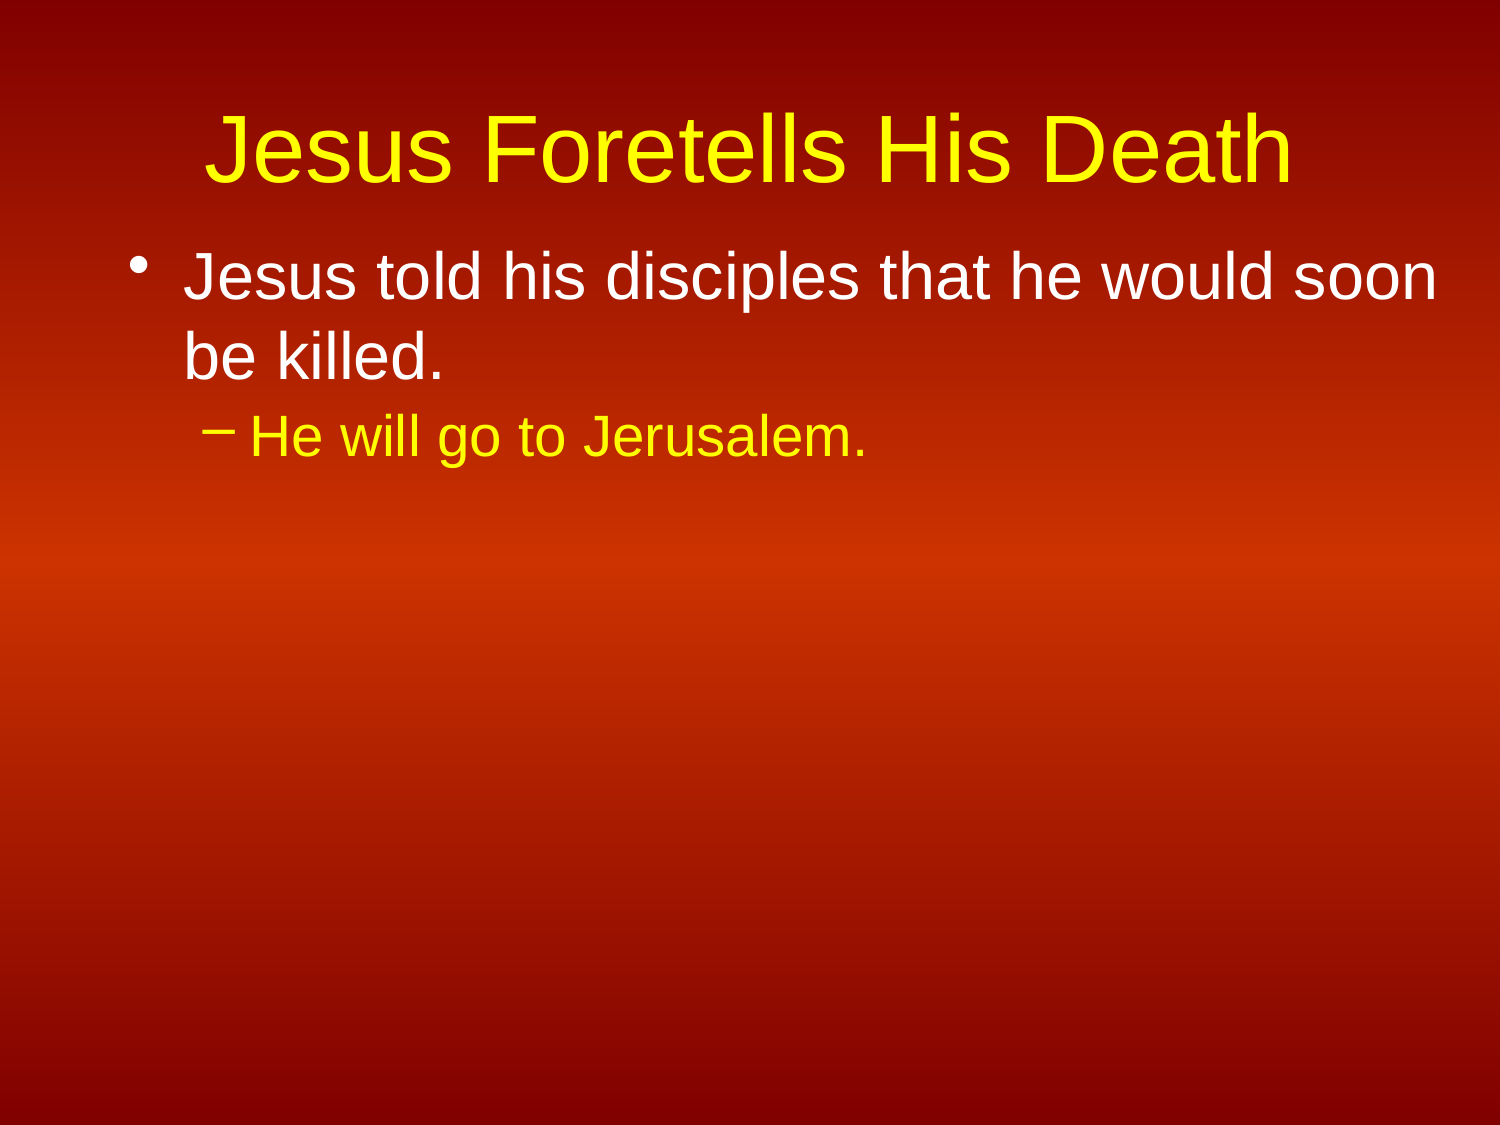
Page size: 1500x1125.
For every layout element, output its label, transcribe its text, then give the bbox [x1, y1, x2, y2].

title Jesus Foretells His Death [37, 50, 1463, 238]
list Jesus told his disciples that he would soon be killed. He will go to Jerusalem. [112, 224, 1463, 1025]
